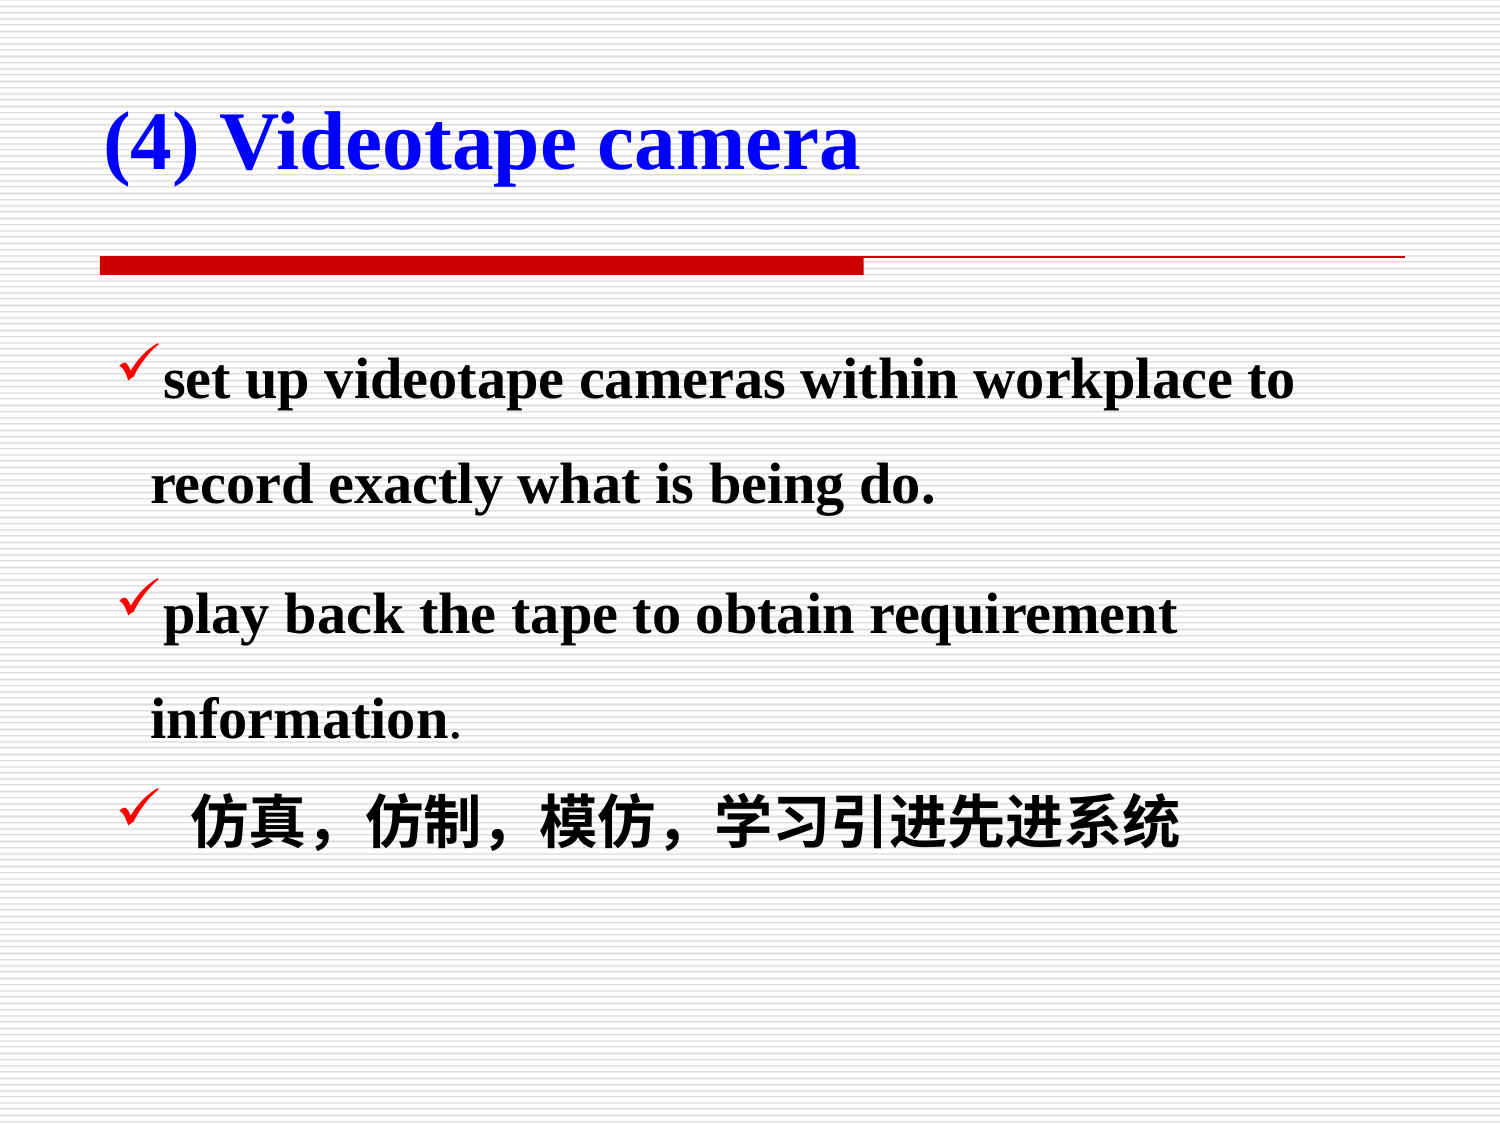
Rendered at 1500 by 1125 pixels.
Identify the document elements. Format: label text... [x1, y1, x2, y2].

text_box (4) Videotape camera [88, 90, 878, 195]
text_box set up videotape cameras within workplace to record exactly what is being do. play back the tape to obtain requirement information. 仿真，仿制，模仿，学习引进先进系统 [100, 297, 1467, 863]
picture [0, 0, 1500, 1125]
